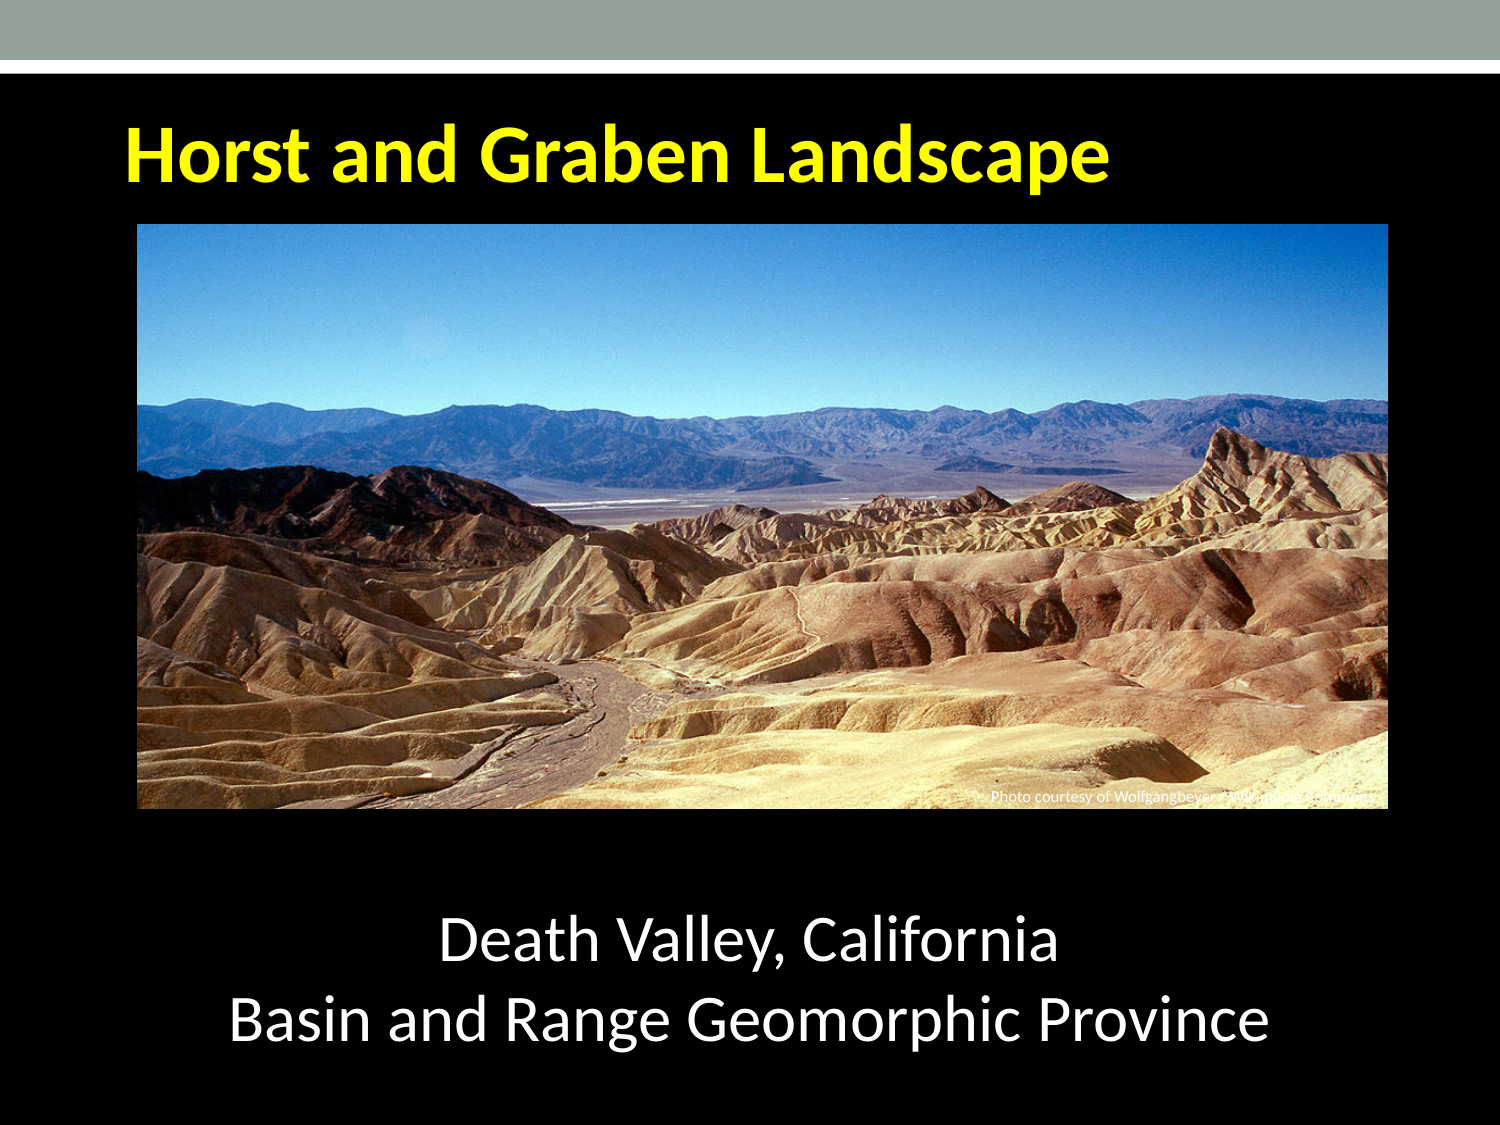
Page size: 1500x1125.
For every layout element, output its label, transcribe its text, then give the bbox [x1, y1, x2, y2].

text_box Death Valley, California Basin and Range Geomorphic Province [207, 887, 1293, 1063]
text_box Horst and Graben Landscape [110, 91, 1128, 207]
picture [137, 224, 1388, 809]
